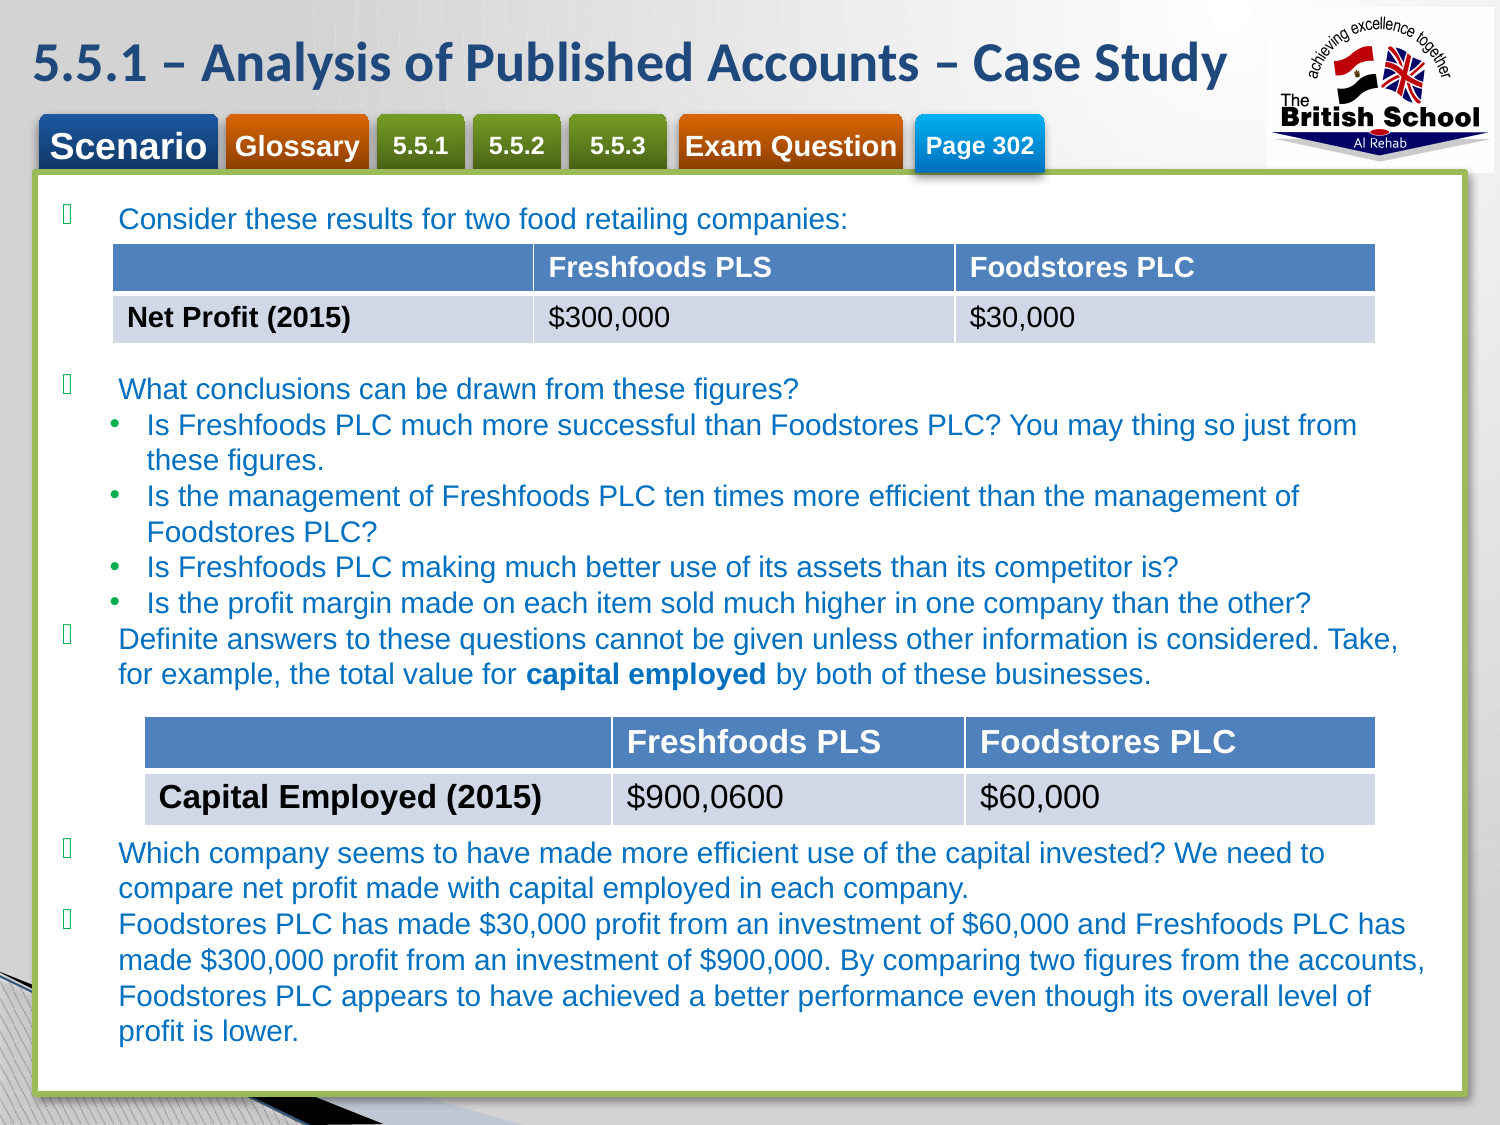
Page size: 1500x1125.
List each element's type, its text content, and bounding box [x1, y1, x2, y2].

table_cell Capital Employed (2015) [145, 774, 611, 825]
table_header Freshfoods PLS [534, 244, 954, 291]
table_cell Net Profit (2015) [113, 296, 533, 343]
table_cell $30,000 [956, 296, 1375, 343]
table_cell $60,000 [966, 774, 1375, 825]
table_header Foodstores PLC [966, 717, 1375, 768]
text_box Page 302 [915, 114, 1046, 173]
text_box Consider these results for two food retailing companies: What conclusions can be drawn from these figures? Is Freshfoods PLC much more successful than Foodstores PLC? You may thing so just from these figures. Is the management of Freshfoods PLC ten times more efficient than the management of Foodstores PLC? Is Freshfoods PLC making much better use of its assets than its competitor is? Is the profit margin made on each item sold much higher in one company than the other? Definite answers to these questions cannot be given unless other information is considered. Take, for example, the total value for capital employed by both of these businesses. Which company seems to have made more efficient use of the capital invested? We need to compare net profit made with capital employed in each company. Foodstores PLC has made $30,000 profit from an investment of $60,000 and Freshfoods PLC has made $300,000 profit from an investment of $900,000. By comparing two figures from the accounts, Foodstores PLC appears to have achieved a better performance even though its overall level of profit is lower. [47, 192, 1447, 1055]
table_cell $300,000 [534, 296, 954, 343]
table_header Foodstores PLC [956, 244, 1375, 291]
title 5.5.1 – Analysis of Published Accounts – Case Study [17, 7, 1270, 110]
table_header [113, 244, 533, 291]
table_cell $900,0600 [613, 774, 964, 825]
picture [281, 1114, 303, 1125]
picture [1267, 7, 1495, 173]
table_header [145, 717, 611, 768]
table_header Freshfoods PLS [613, 717, 964, 768]
